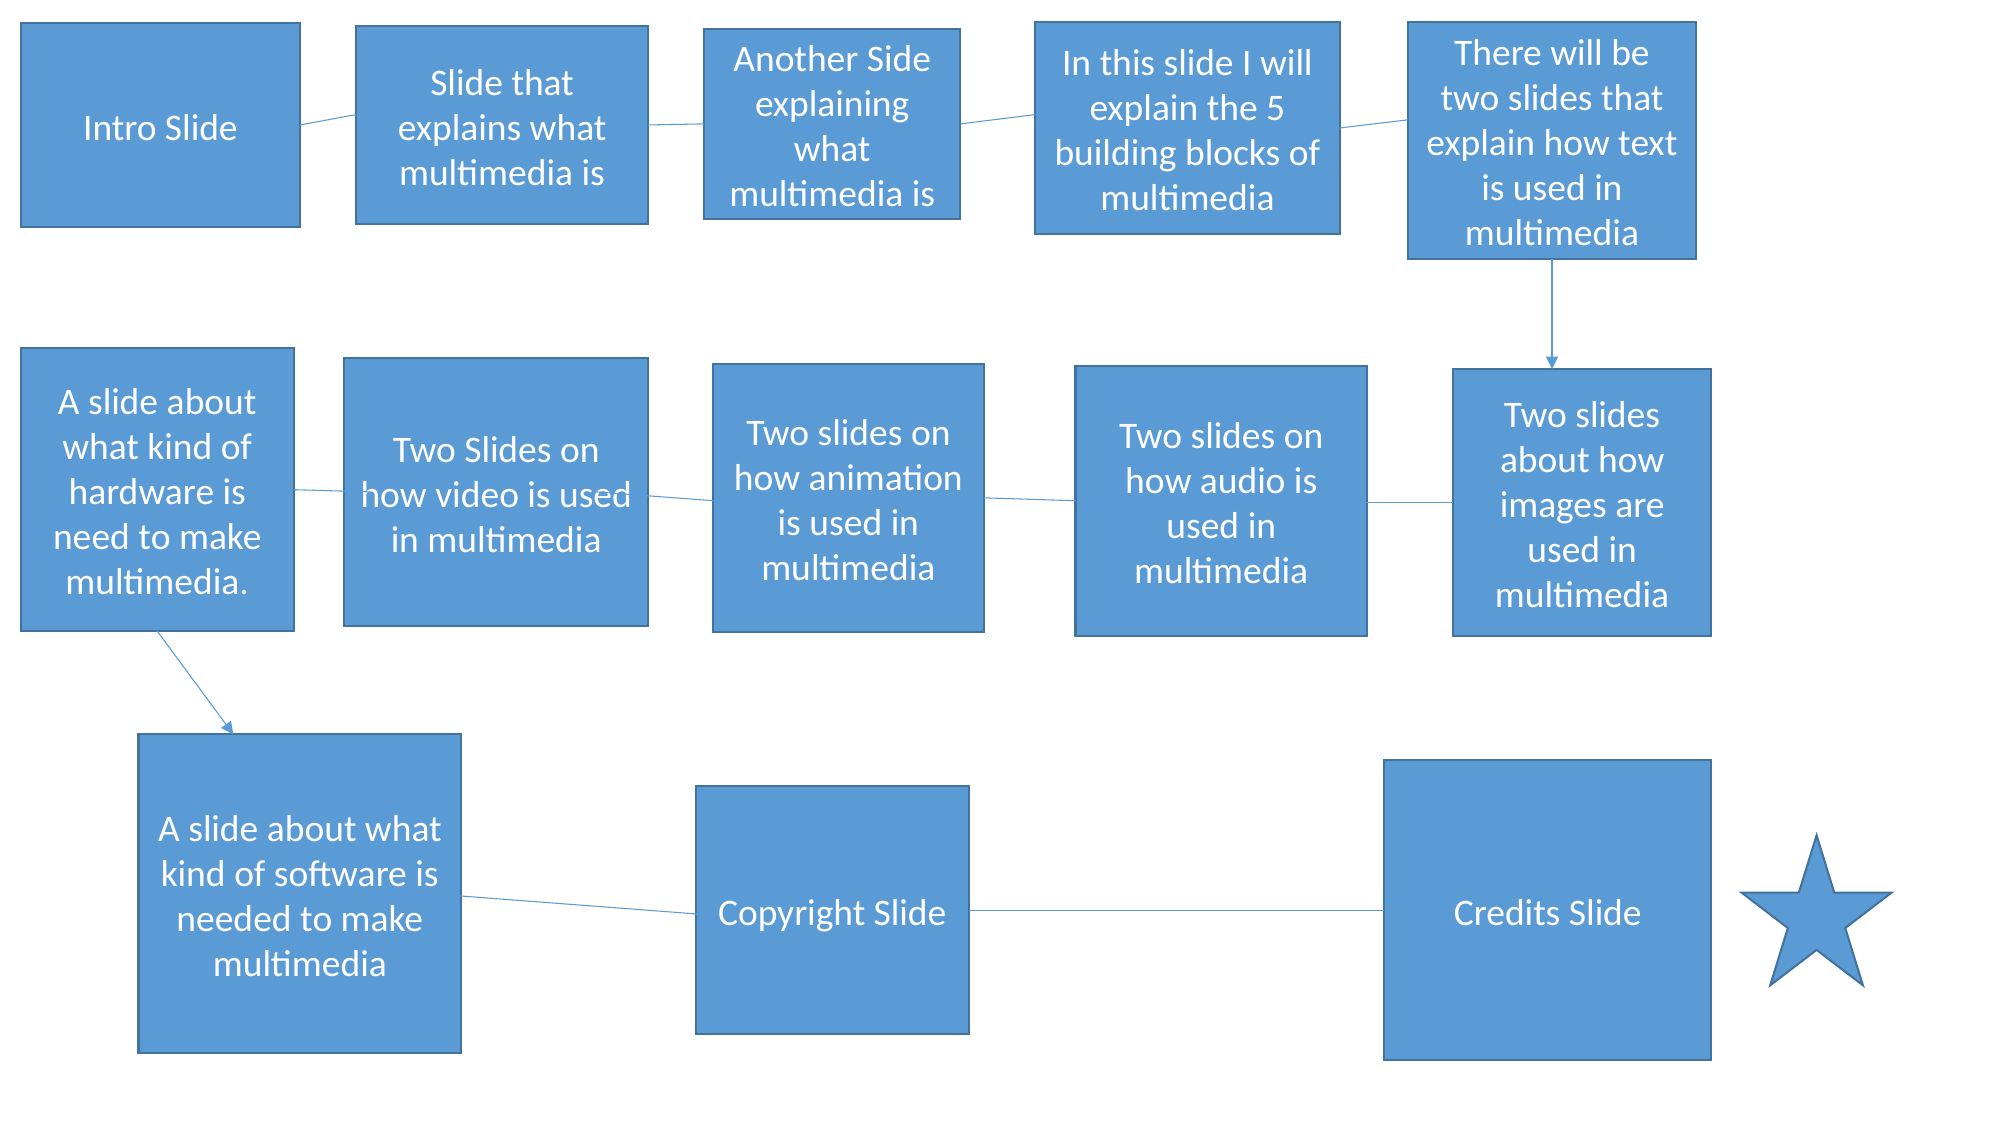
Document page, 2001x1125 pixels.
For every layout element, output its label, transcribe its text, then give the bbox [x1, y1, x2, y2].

text_box A slide about what kind of software is needed to make multimedia [137, 733, 462, 1054]
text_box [595, 491, 735, 503]
text_box There will be two slides that explain how text is used in multimedia [1407, 21, 1697, 260]
text_box Another Side explaining what multimedia is [703, 28, 961, 220]
text_box Slide that explains what multimedia is [355, 25, 649, 225]
text_box In this slide I will explain the 5 building blocks of multimedia [1034, 21, 1341, 235]
text_box Credits Slide [1383, 759, 1712, 1061]
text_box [983, 497, 1076, 501]
text_box Two slides on how animation is used in multimedia [712, 363, 985, 633]
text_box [157, 631, 234, 735]
text_box Two Slides on how video is used in multimedia [343, 357, 649, 627]
text_box Two slides on how audio is used in multimedia [1074, 365, 1368, 637]
text_box Two slides about how images are used in multimedia [1452, 368, 1712, 637]
text_box Intro Slide [20, 22, 301, 228]
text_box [960, 114, 1036, 124]
text_box A slide about what kind of hardware is need to make multimedia. [20, 347, 295, 632]
text_box Copyright Slide [695, 785, 970, 1035]
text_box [431, 893, 705, 915]
text_box [1738, 831, 1895, 989]
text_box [1339, 119, 1409, 129]
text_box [299, 114, 357, 125]
